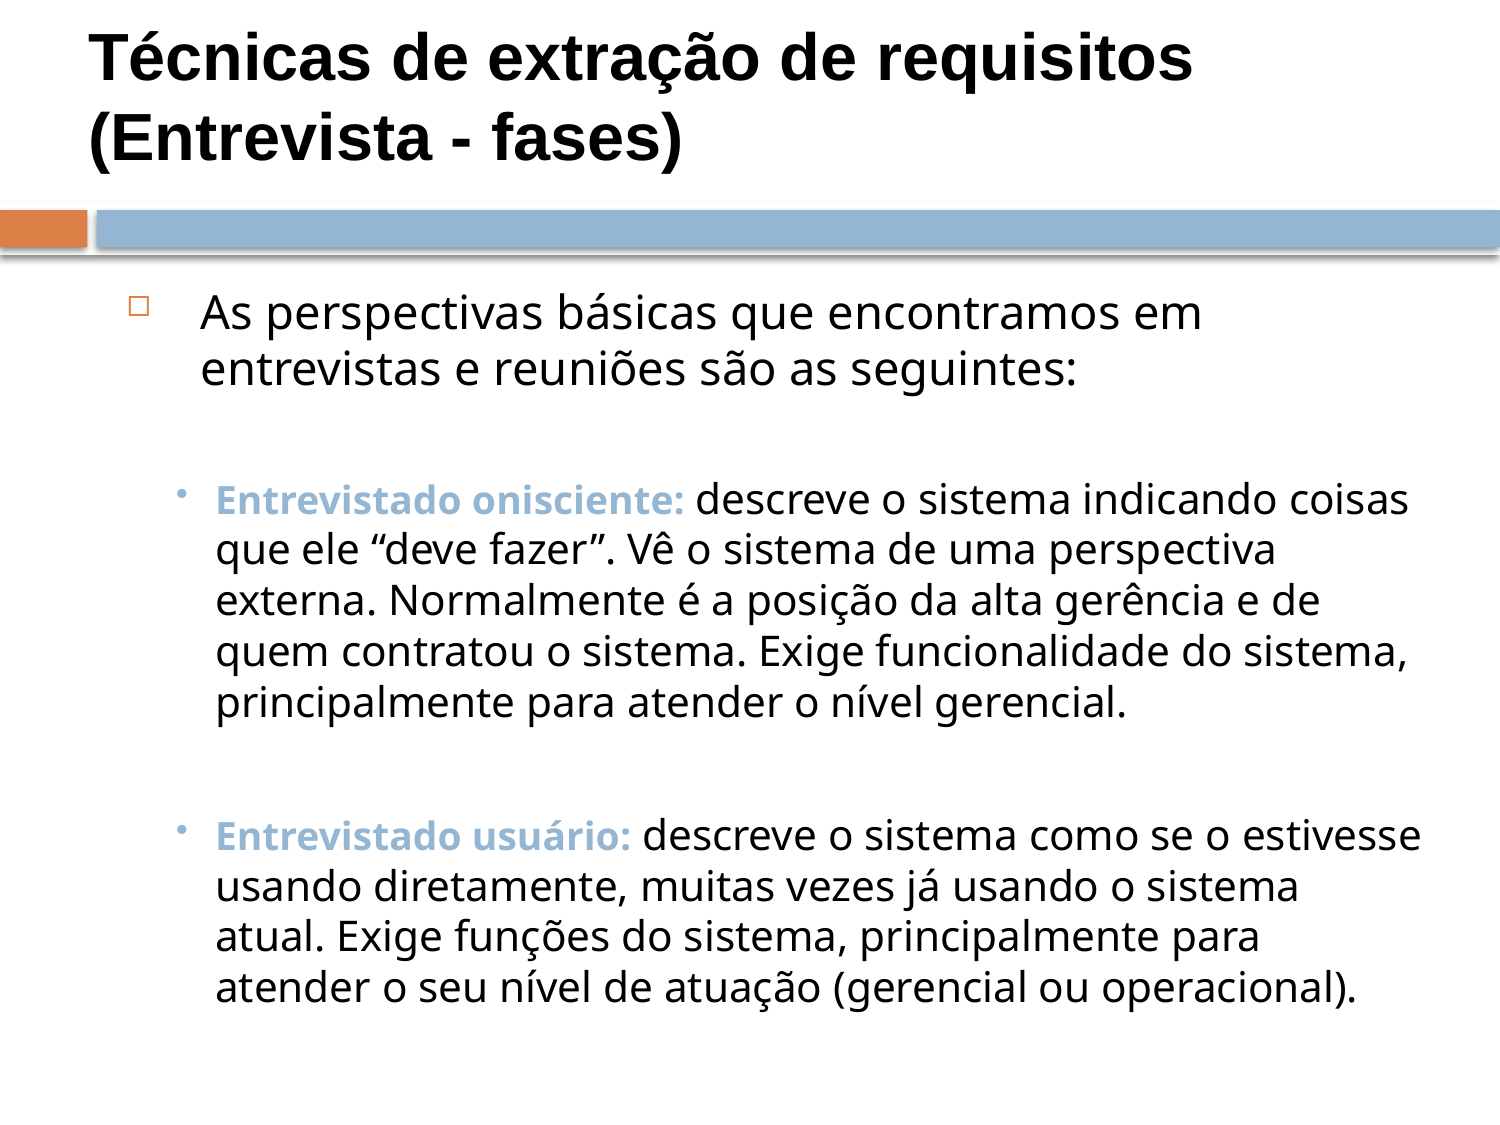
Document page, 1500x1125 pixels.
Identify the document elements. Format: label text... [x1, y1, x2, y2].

text_box Técnicas de extração de requisitos (Entrevista - fases) [73, 54, 1349, 182]
list As perspectivas básicas que encontramos em entrevistas e reuniões são as seguintes: Entrevistado onisciente: descreve o sistema indicando coisas que ele “deve fazer”. Vê o sistema de uma perspectiva externa. Normalmente é a posição da alta gerência e de quem contratou o sistema. Exige funcionalidade do sistema, principalmente para atender o nível gerencial. Entrevistado usuário: descreve o sistema como se o estivesse usando diretamente, muitas vezes já usando o sistema atual. Exige funções do sistema, principalmente para atender o seu nível de atuação (gerencial ou operacional). [112, 275, 1438, 1038]
